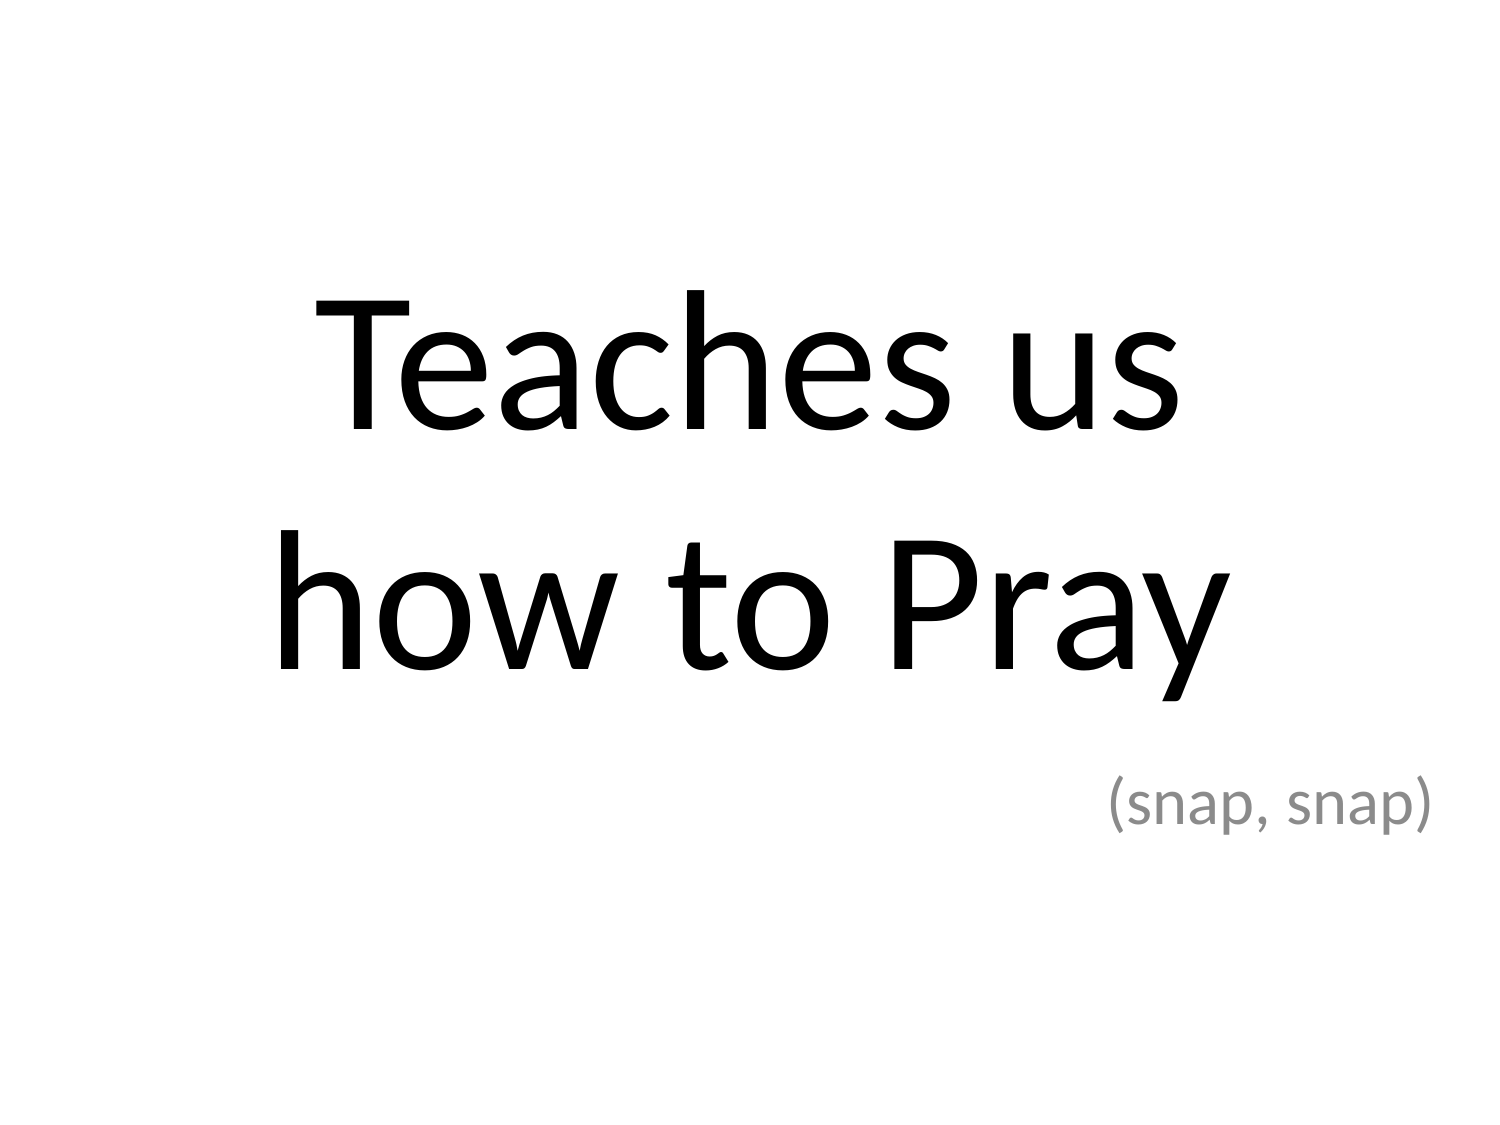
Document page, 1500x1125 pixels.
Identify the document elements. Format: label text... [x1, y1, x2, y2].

subtitle (snap, snap) [399, 750, 1450, 863]
title Teaches us how to Pray [112, 349, 1388, 591]
